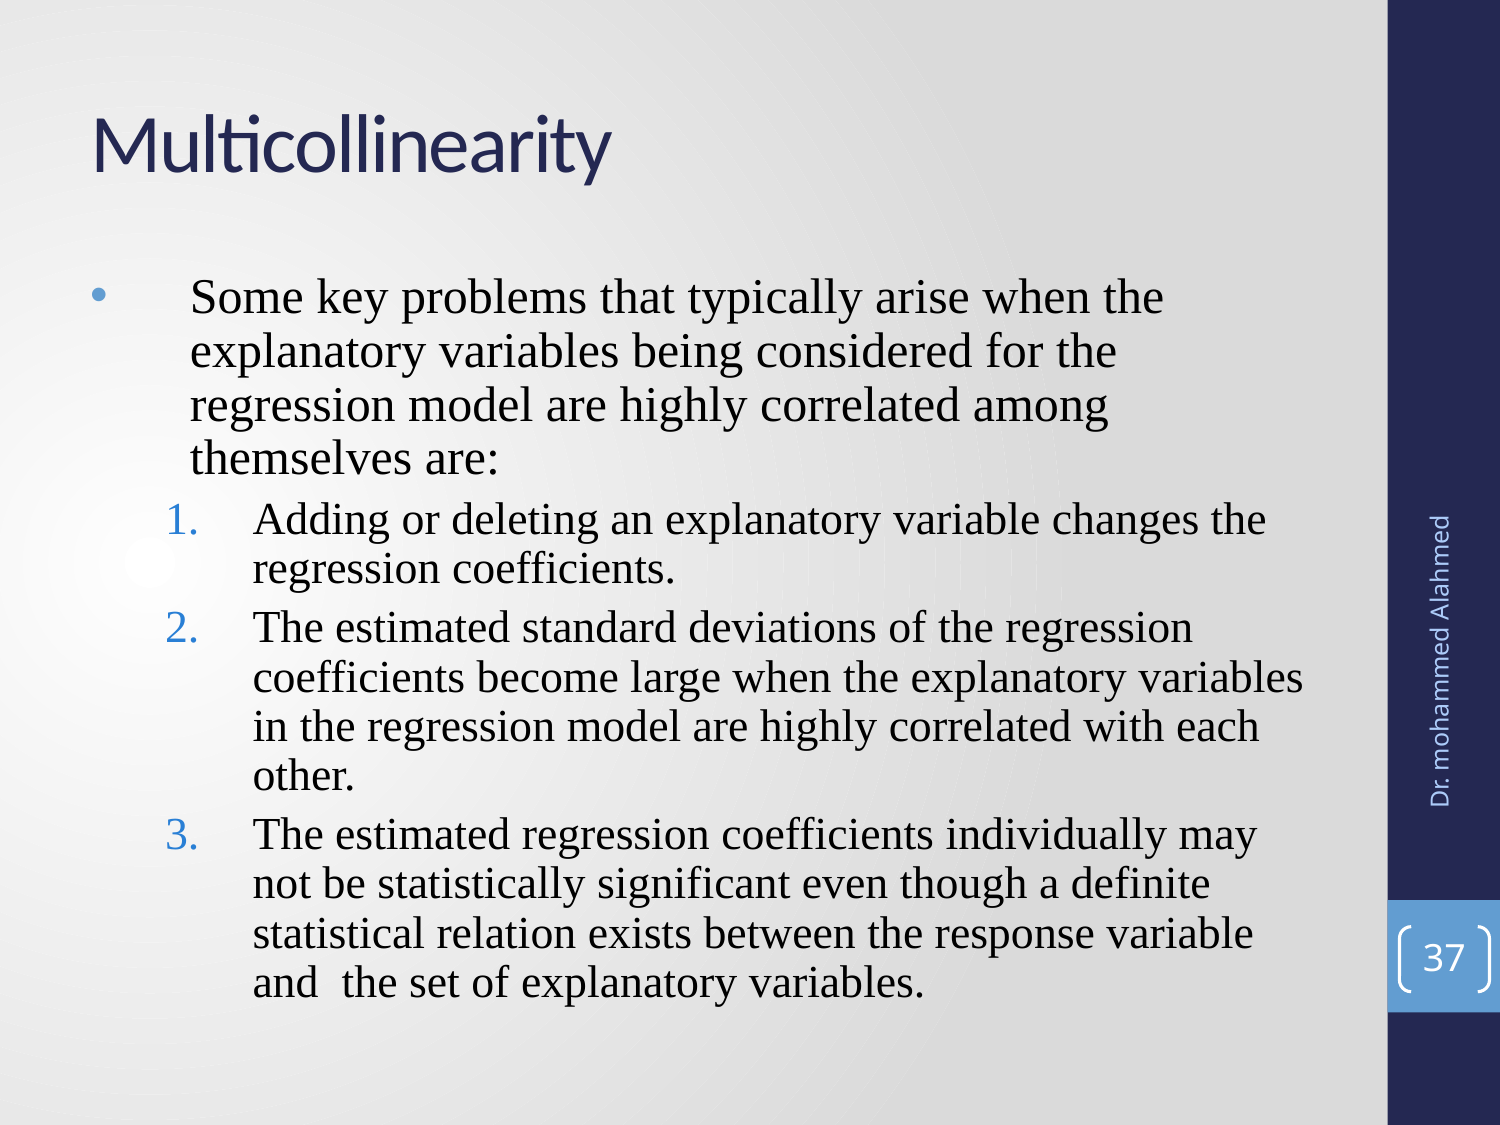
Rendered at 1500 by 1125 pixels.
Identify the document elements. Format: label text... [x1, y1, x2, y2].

title Multicollinearity [75, 45, 1325, 233]
list Some key problems that typically arise when the explanatory variables being considered for the regression model are highly correlated among themselves are: Adding or deleting an explanatory variable changes the regression coefficients. The estimated standard deviations of the regression coefficients become large when the explanatory variables in the regression model are highly correlated with each other. The estimated regression coefficients individually may not be statistically significant even though a definite statistical relation exists between the response variable and the set of explanatory variables. [75, 262, 1325, 1050]
slide_number 37 [1397, 925, 1492, 994]
footer Dr. mohammed Alahmed [1408, 500, 1469, 889]
